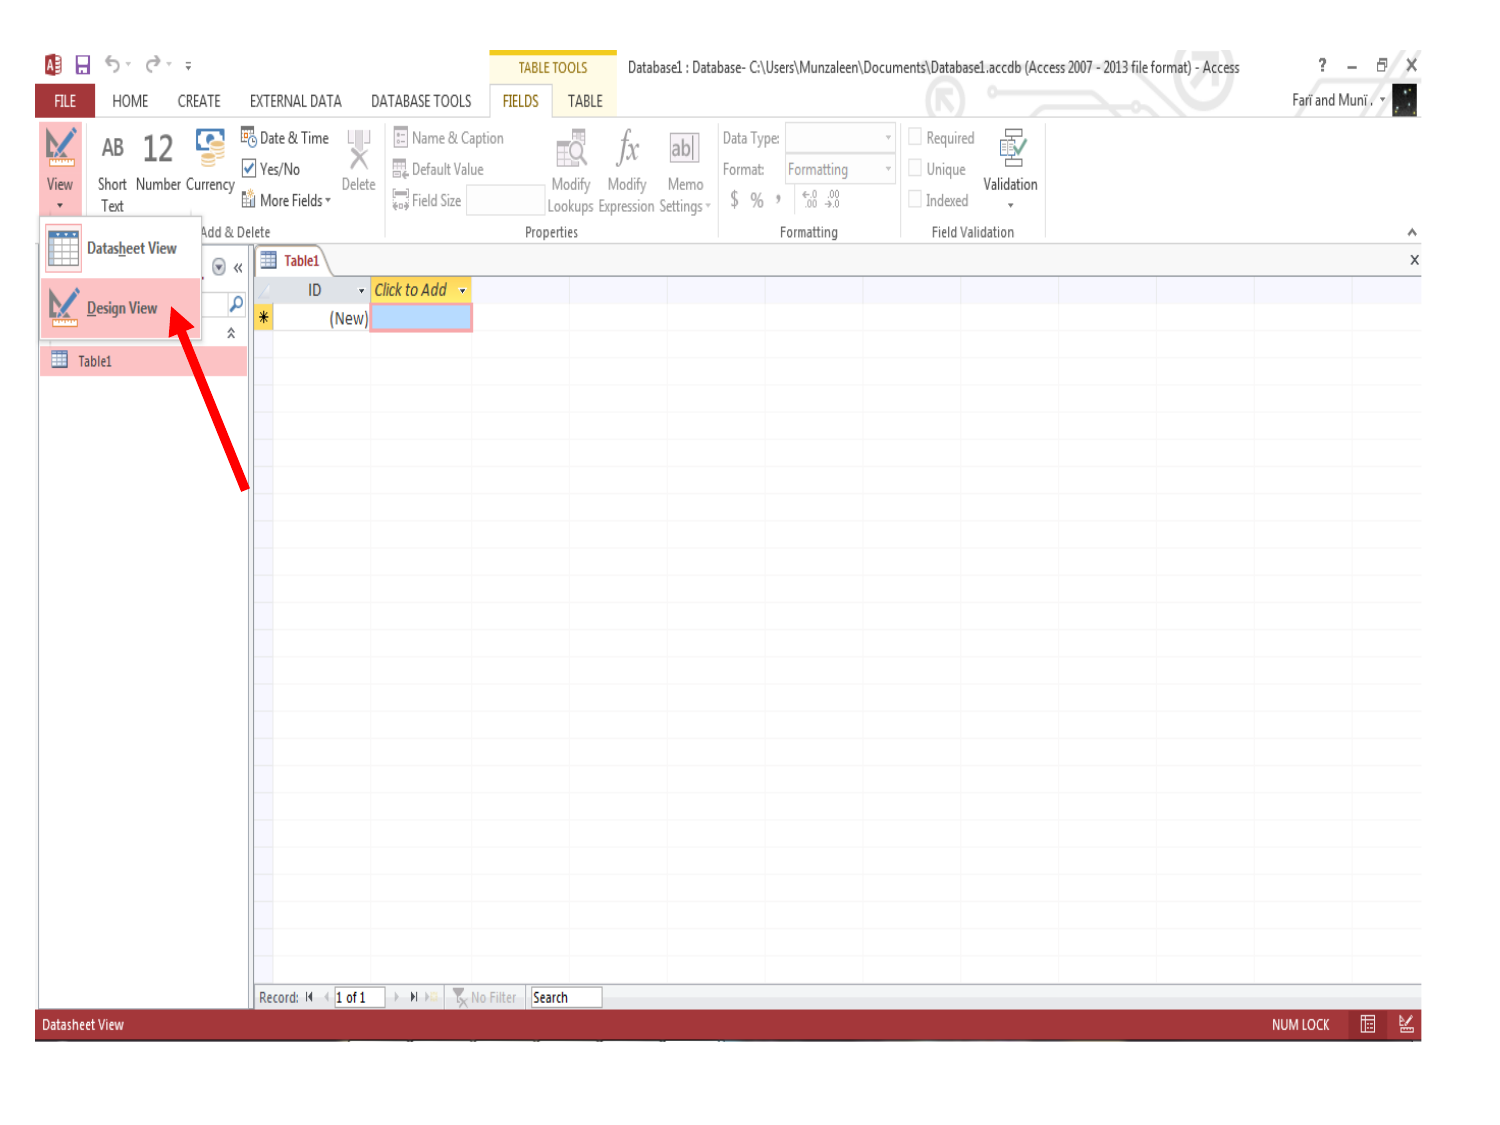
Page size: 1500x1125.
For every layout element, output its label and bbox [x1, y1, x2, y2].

text_box [170, 305, 246, 491]
picture [34, 50, 1422, 1042]
